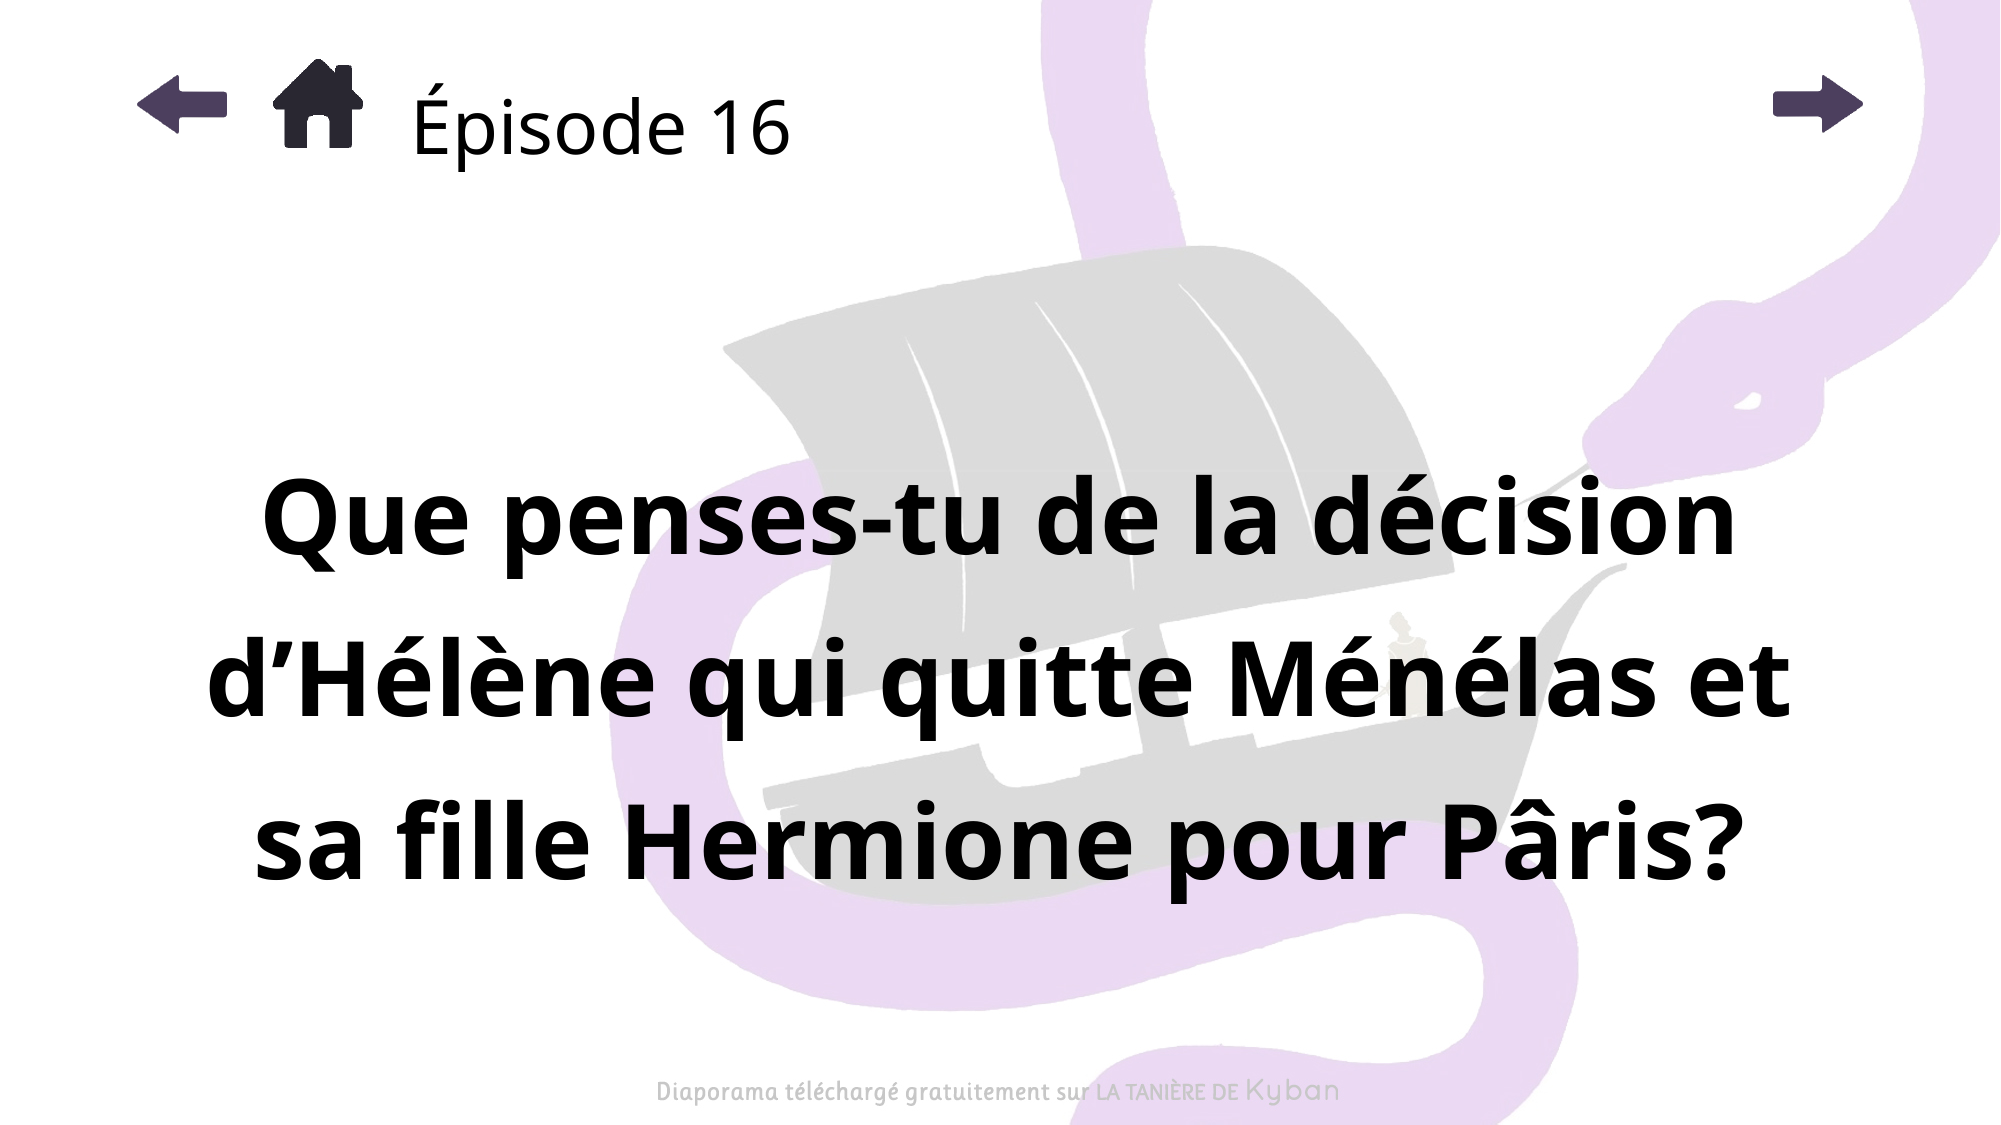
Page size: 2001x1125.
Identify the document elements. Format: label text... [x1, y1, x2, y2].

picture [0, 0, 2001, 1125]
title Épisode 16 [395, 59, 1863, 202]
list Que penses-tu de la décision d’Hélène qui quitte Ménélas et sa fille Hermione pour Pâris? [137, 299, 1863, 1014]
